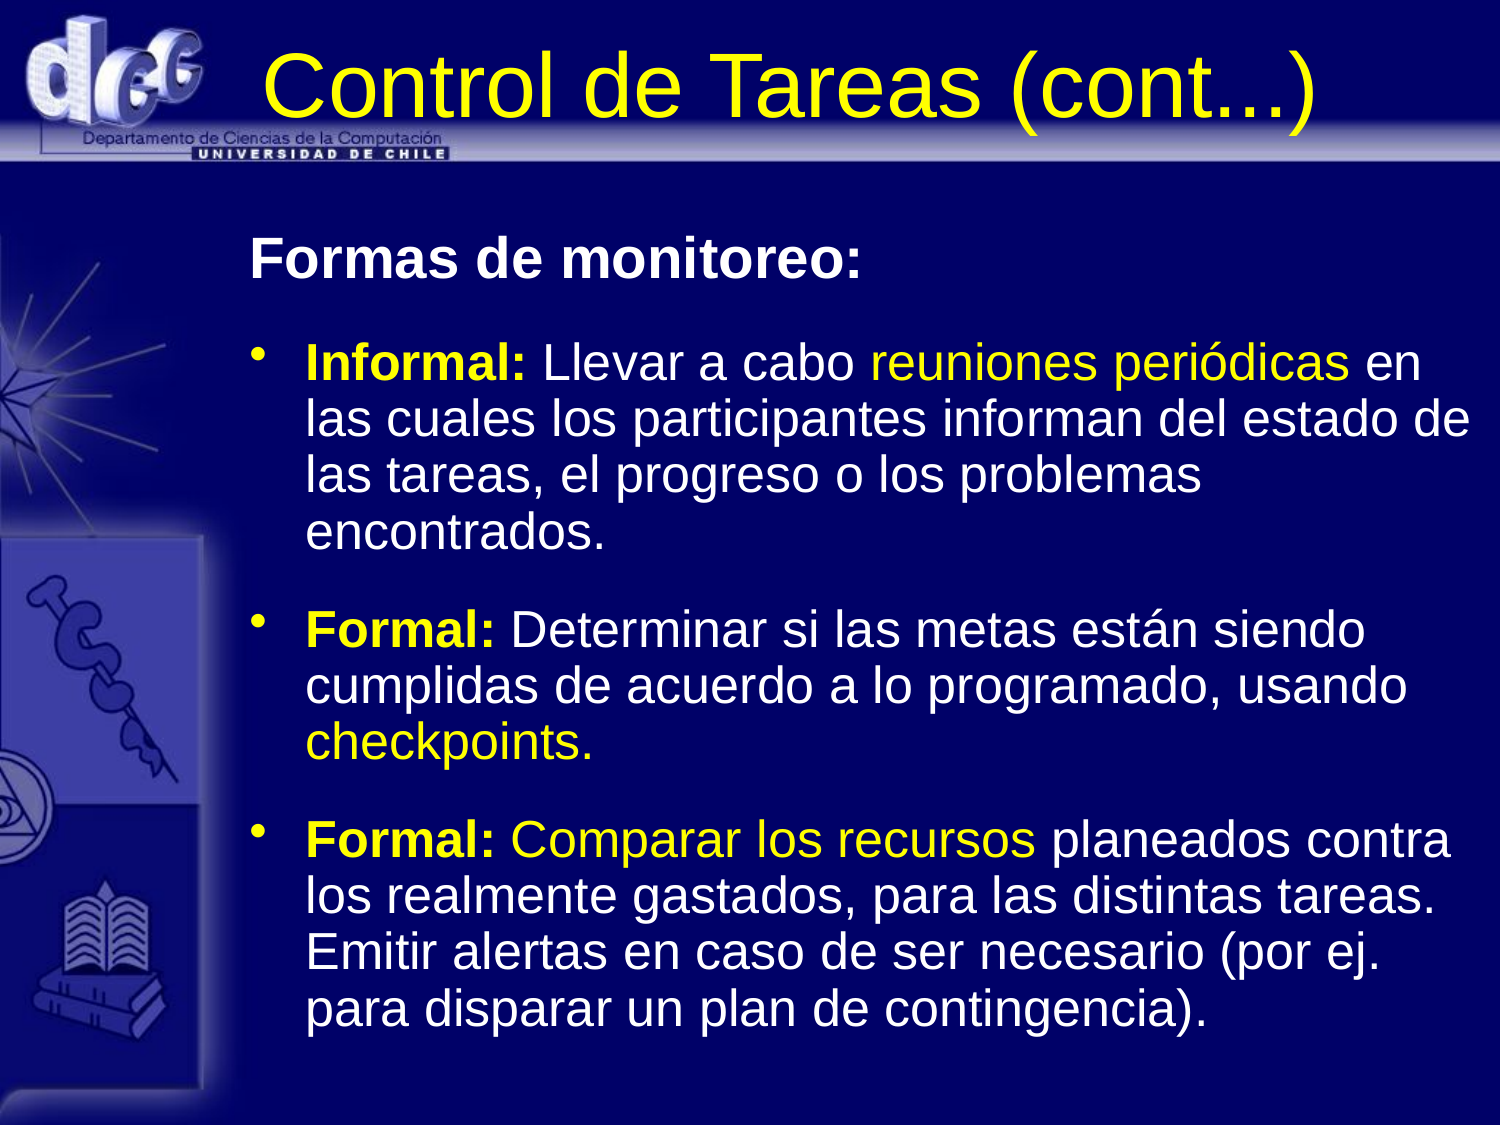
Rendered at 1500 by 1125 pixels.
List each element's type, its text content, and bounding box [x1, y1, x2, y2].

title Control de Tareas (cont...) [153, 0, 1430, 163]
list Formas de monitoreo: Informal: Llevar a cabo reuniones periódicas en las cuales los participantes informan del estado de las tareas, el progreso o los problemas encontrados. Formal: Determinar si las metas están siendo cumplidas de acuerdo a lo programado, usando checkpoints. Formal: Comparar los recursos planeados contra los realmente gastados, para las distintas tareas. Emitir alertas en caso de ser necesario (por ej. para disparar un plan de contingencia). [234, 220, 1500, 1091]
picture [0, 0, 1500, 1125]
